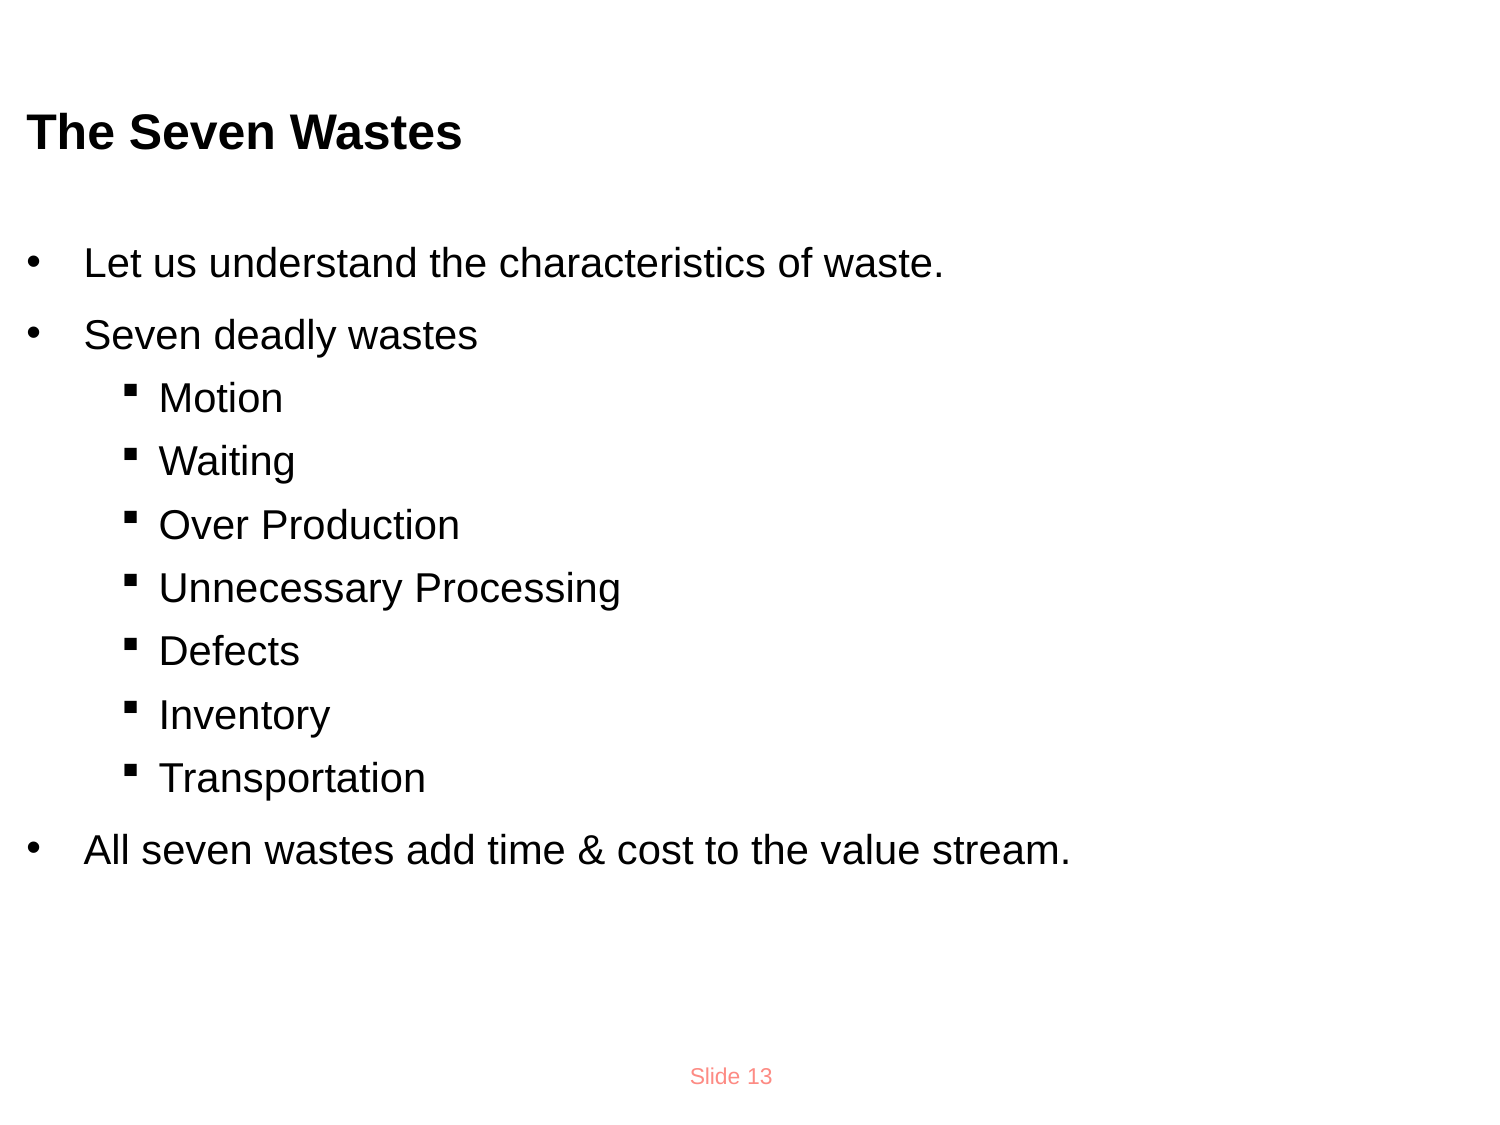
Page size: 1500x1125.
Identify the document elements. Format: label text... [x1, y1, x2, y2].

title The Seven Wastes [26, 99, 1472, 224]
list Let us understand the characteristics of waste. Seven deadly wastes Motion Waiting Over Production Unnecessary Processing Defects Inventory Transportation All seven wastes add time & cost to the value stream. [26, 230, 1474, 943]
